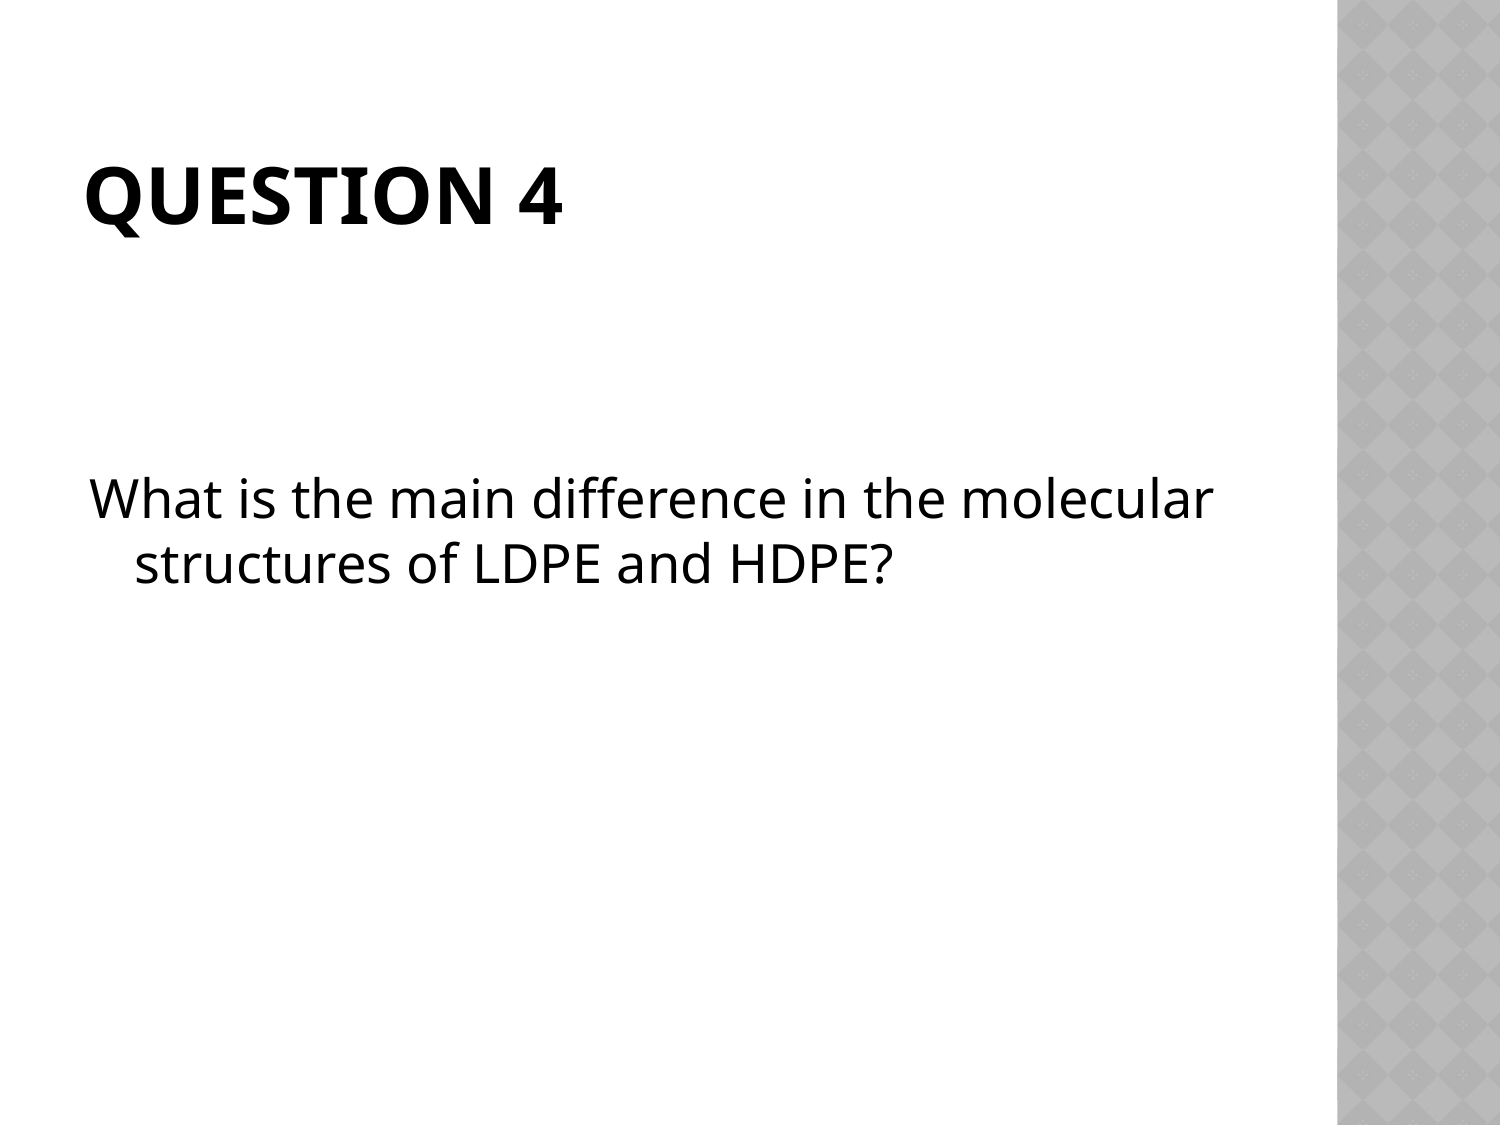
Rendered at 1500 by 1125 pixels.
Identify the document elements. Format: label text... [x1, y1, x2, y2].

title Question 4 [75, 52, 1263, 240]
list What is the main difference in the molecular structures of LDPE and HDPE? [75, 457, 1263, 1059]
